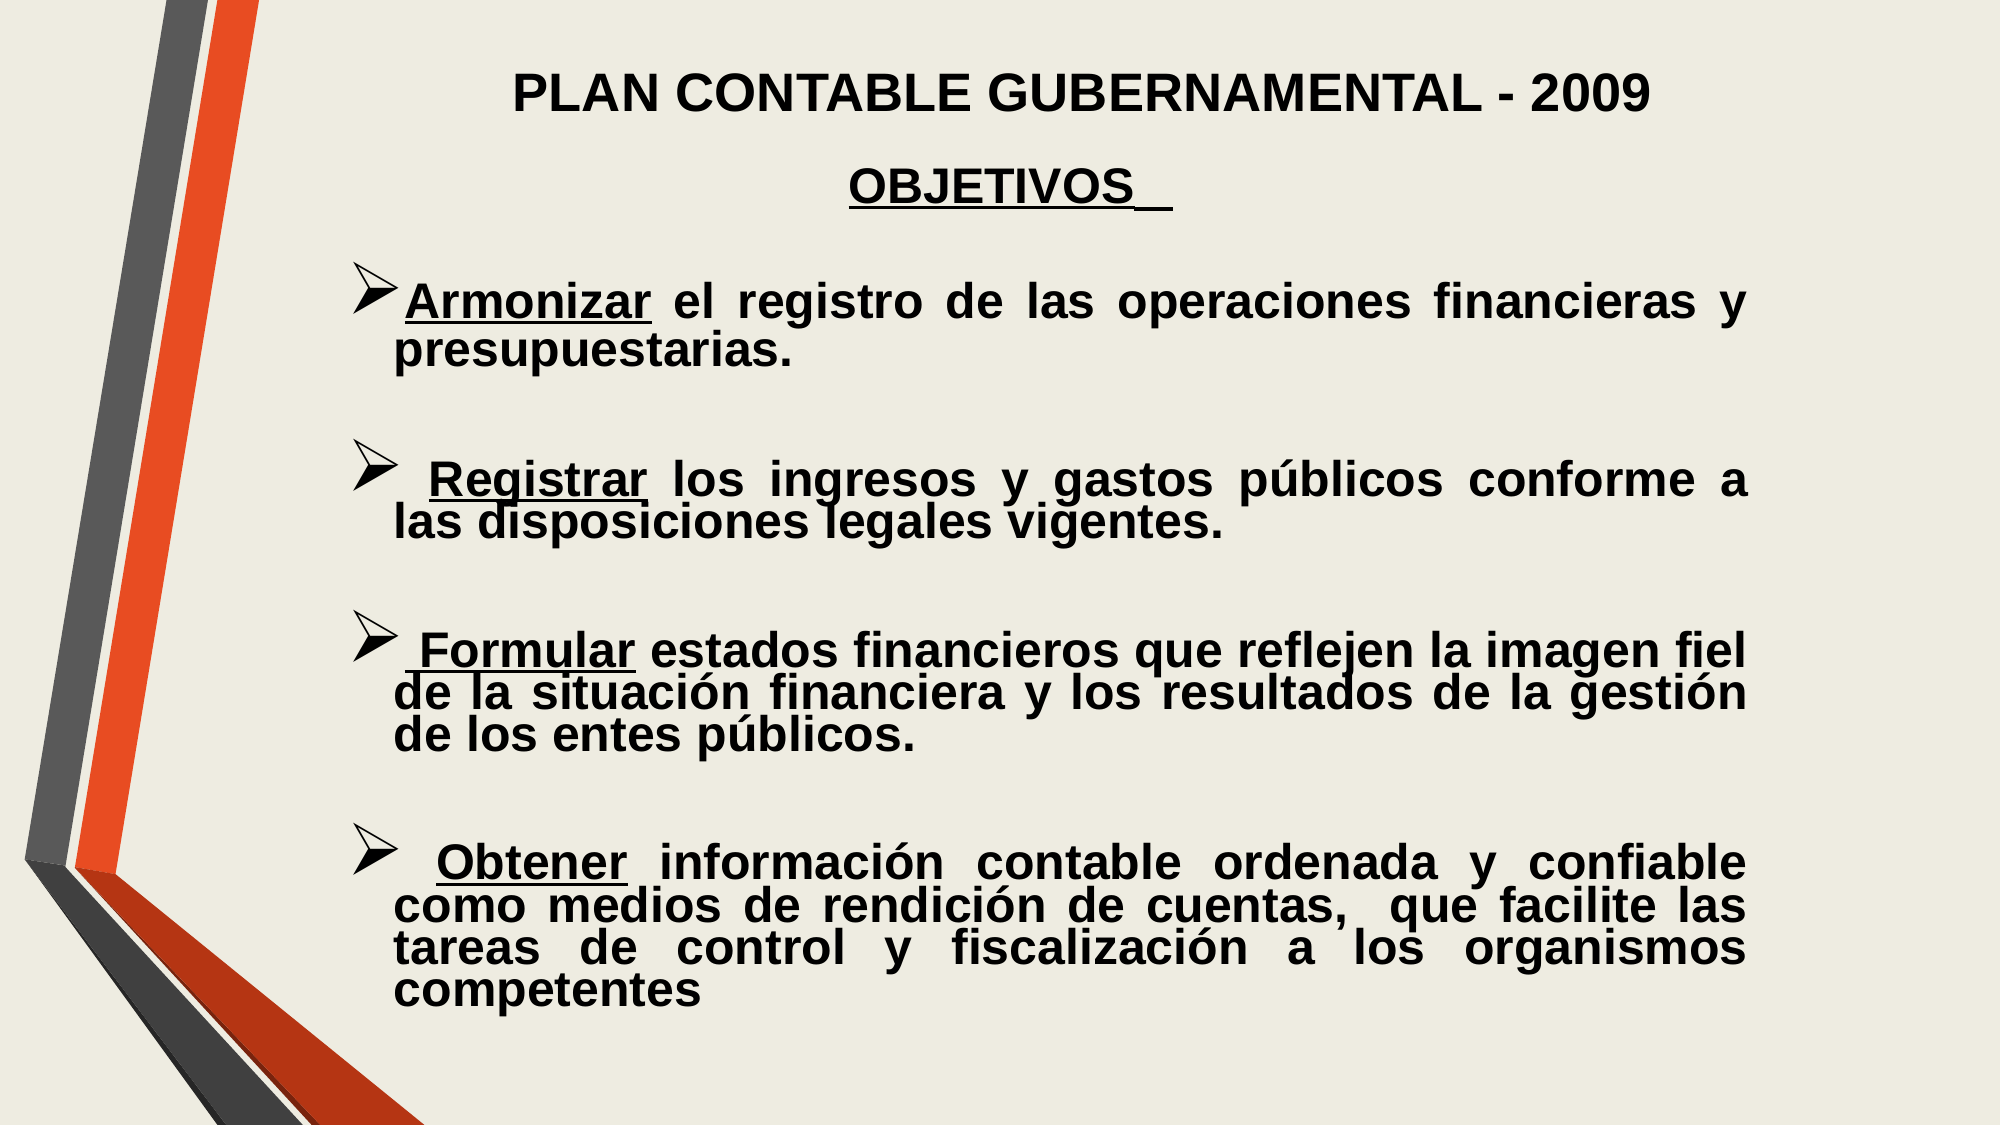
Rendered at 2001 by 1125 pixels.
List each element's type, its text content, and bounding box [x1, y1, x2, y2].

list Armonizar el registro de las operaciones financieras y presupuestarias. Registrar los ingresos y gastos públicos conforme a las disposiciones legales vigentes. Formular estados financieros que reflejen la imagen fiel de la situación financiera y los resultados de la gestión de los entes públicos. Obtener información contable ordenada y confiable como medios de rendición de cuentas, que facilite las tareas de control y fiscalización a los organismos competentes [332, 328, 1764, 967]
text_box PLAN CONTABLE GUBERNAMENTAL - 2009 [497, 49, 1669, 130]
title OBJETIVOS [336, 130, 1686, 237]
